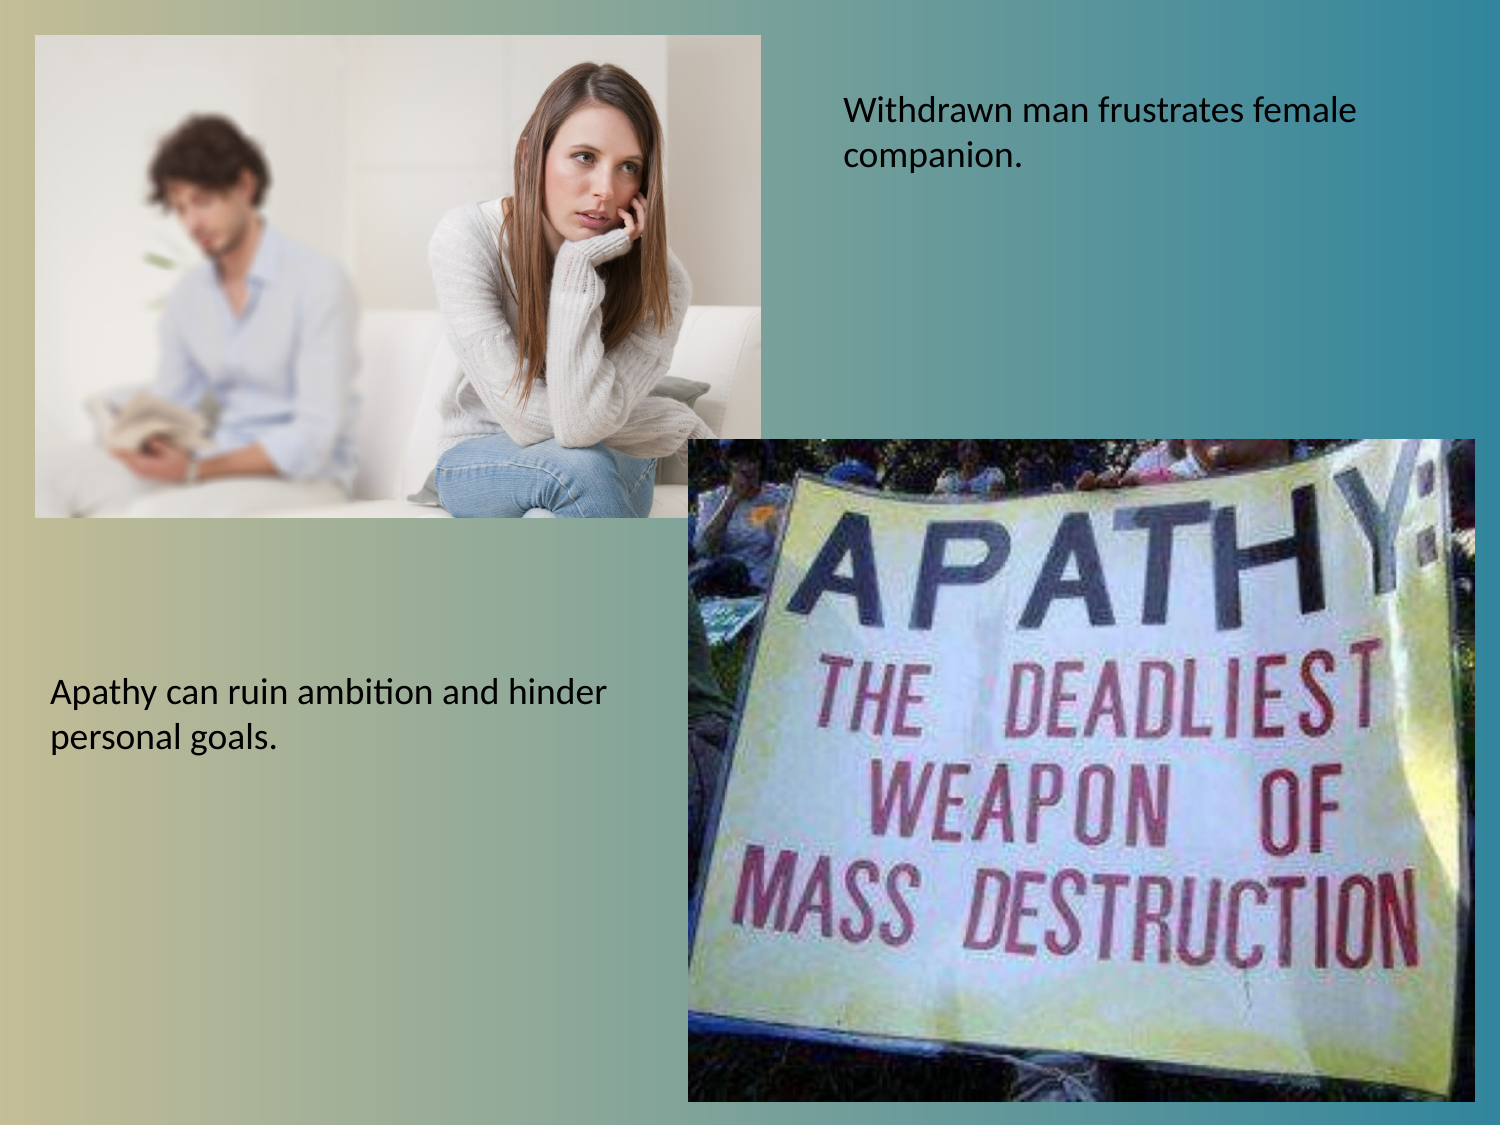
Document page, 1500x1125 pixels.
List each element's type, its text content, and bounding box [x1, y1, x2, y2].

picture [34, 34, 1475, 1102]
text_box Withdrawn man frustrates female companion. [828, 77, 1445, 182]
text_box Apathy can ruin ambition and hinder personal goals. [35, 660, 654, 765]
